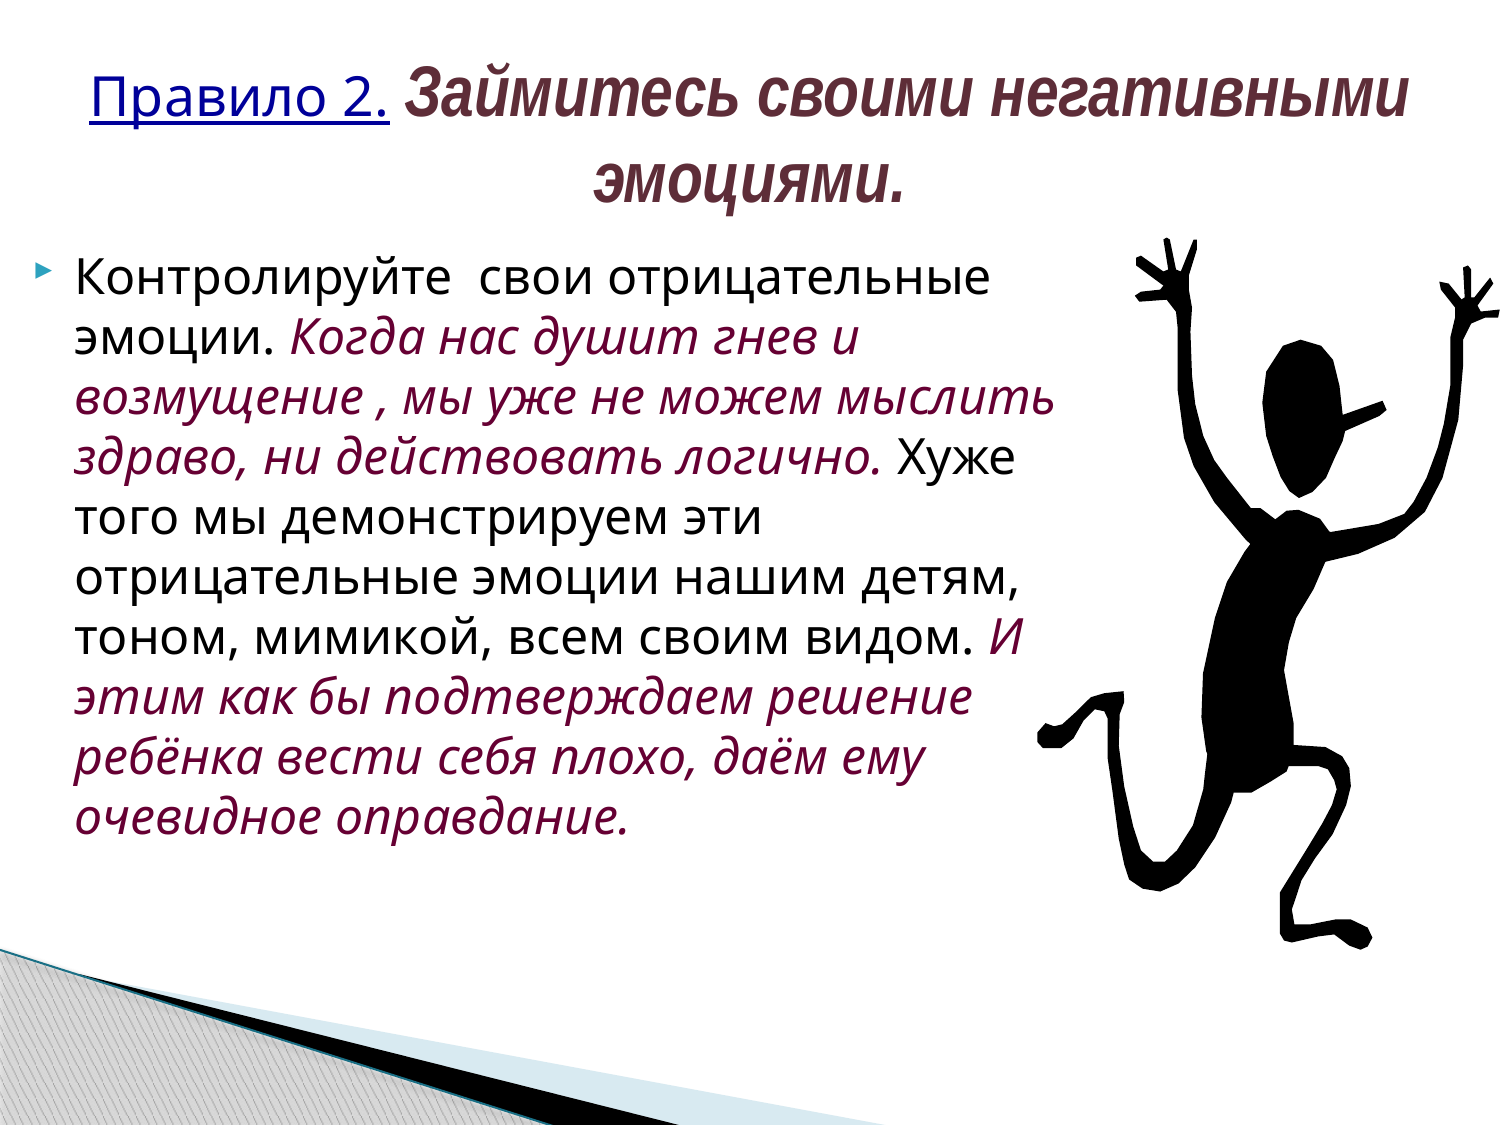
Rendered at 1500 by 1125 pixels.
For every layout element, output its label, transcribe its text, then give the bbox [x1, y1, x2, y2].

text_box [1037, 237, 1500, 951]
title Правило 2. Займитесь своими негативными эмоциями. [0, 37, 1500, 225]
list Контролируйте свои отрицательные эмоции. Когда нас душит гнев и возмущение , мы уже не можем мыслить здраво, ни действовать логично. Хуже того мы демонстрируем эти отрицательные эмоции нашим детям, тоном, мимикой, всем своим видом. И этим как бы подтверждаем решение ребёнка вести себя плохо, даём ему очевидное оправдание. [0, 237, 1114, 1088]
